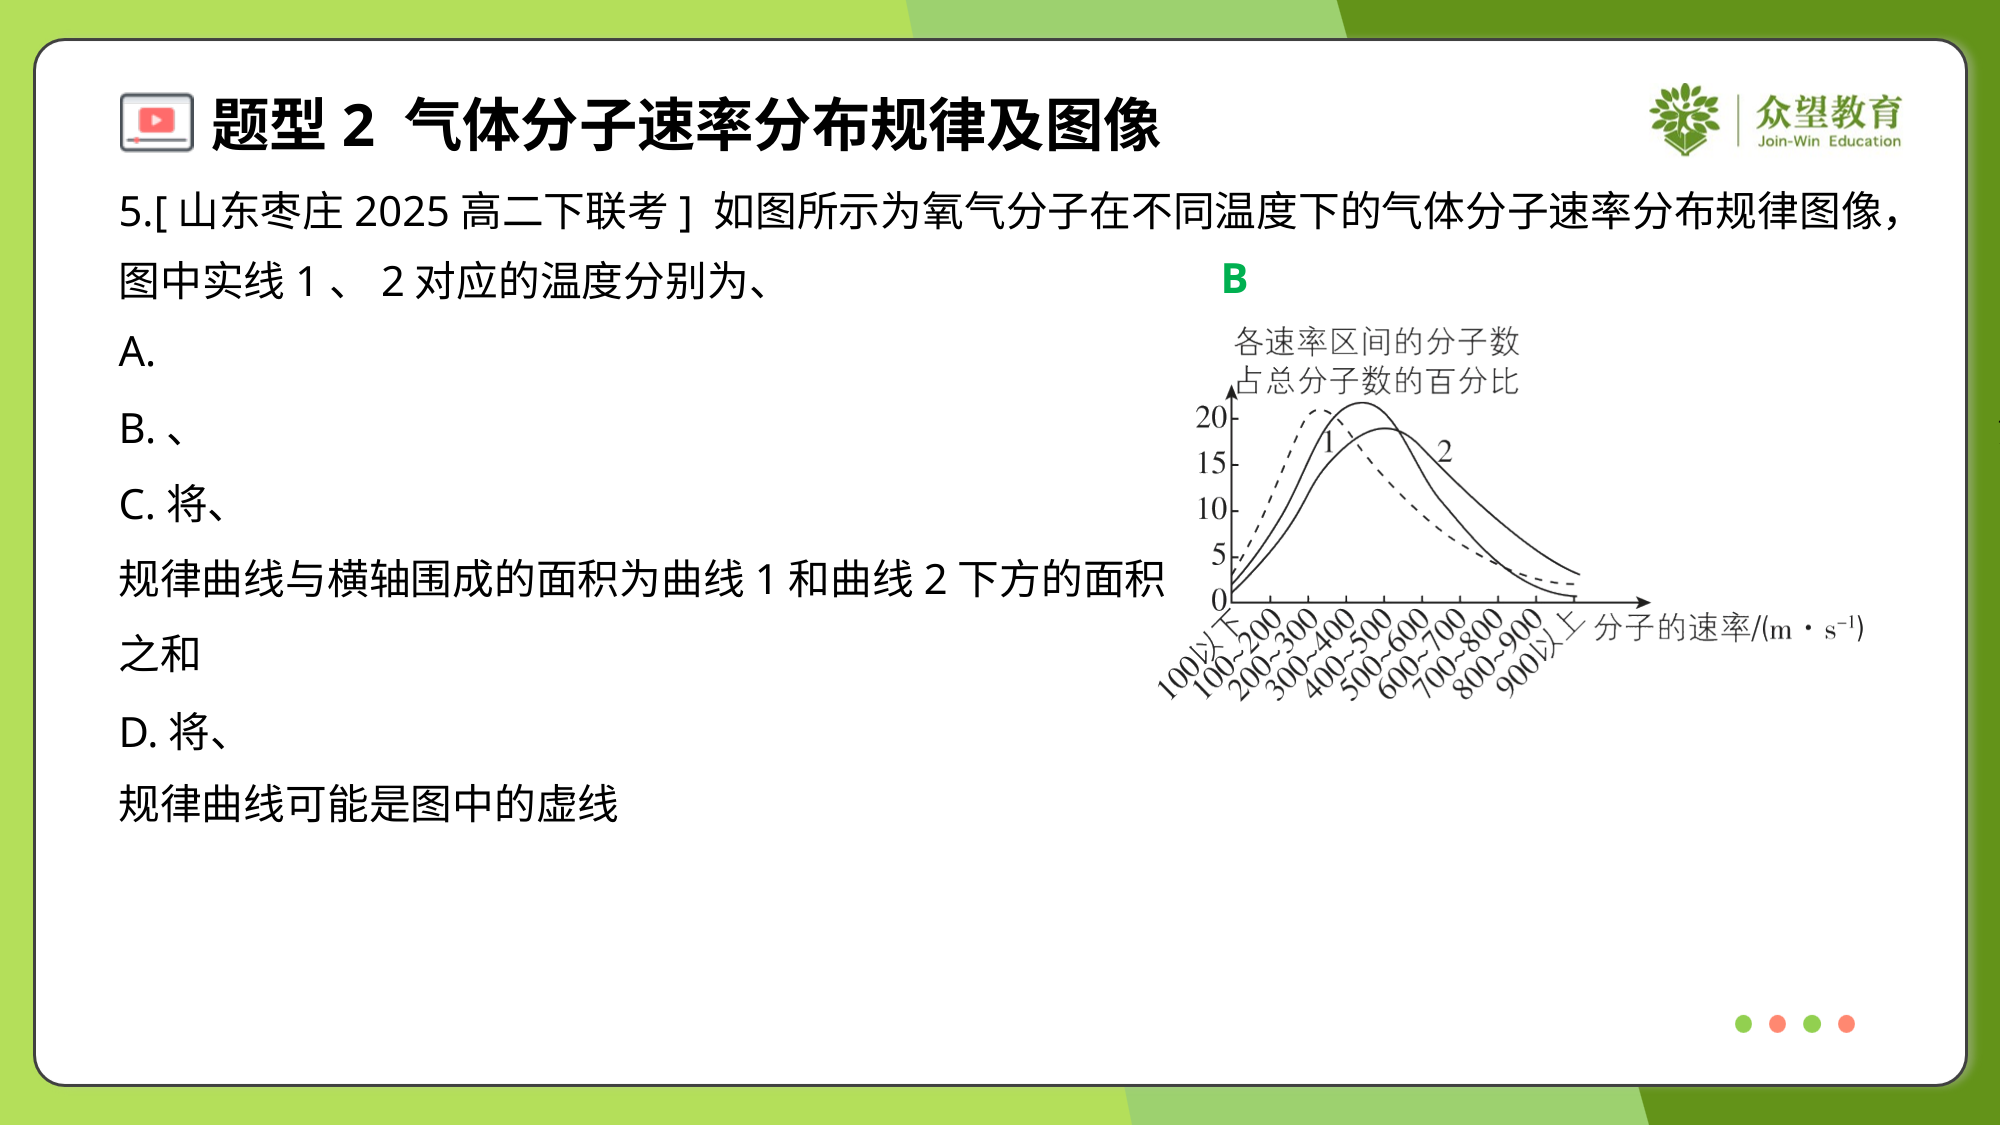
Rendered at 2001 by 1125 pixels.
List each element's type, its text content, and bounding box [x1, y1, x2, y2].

text_box B [1205, 231, 1264, 296]
picture [0, 0, 2000, 1125]
